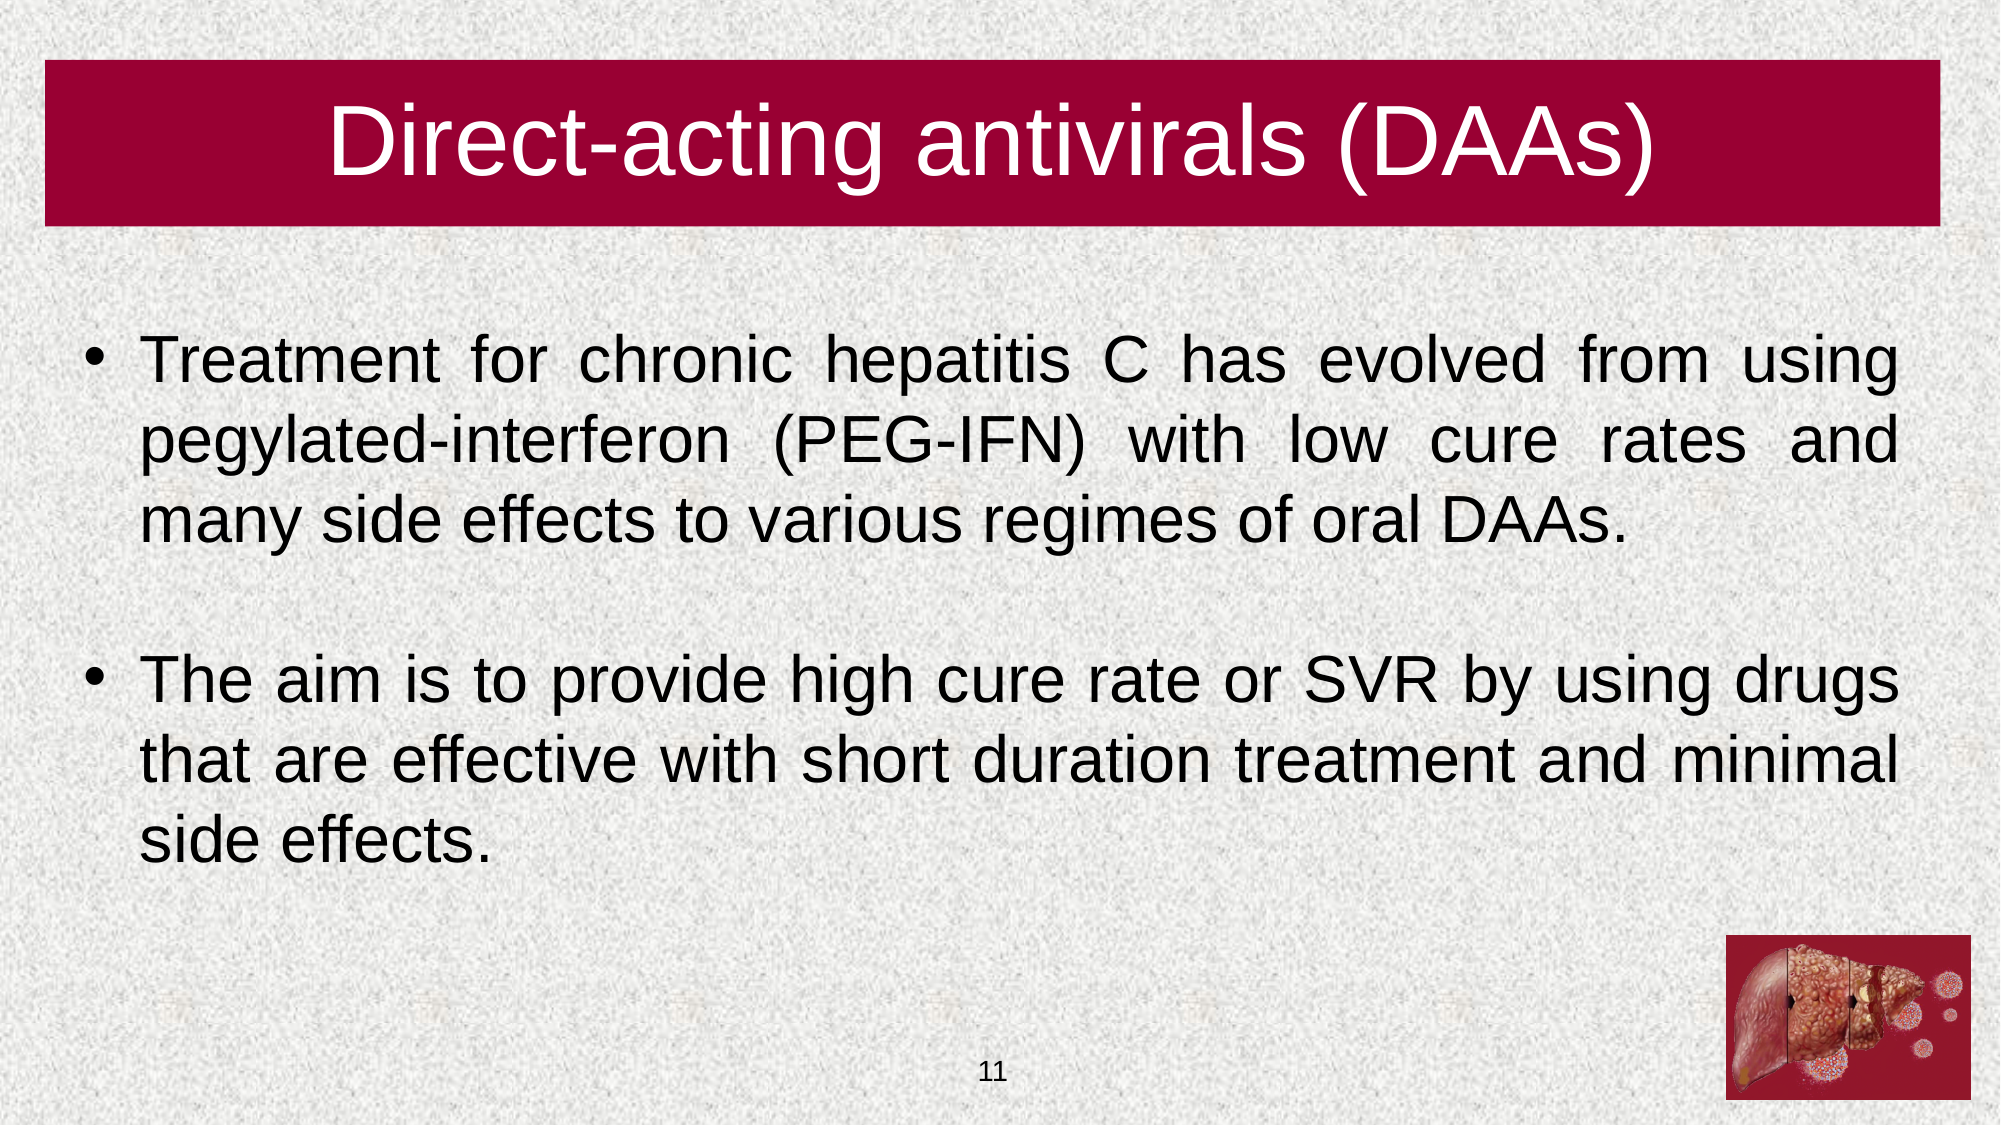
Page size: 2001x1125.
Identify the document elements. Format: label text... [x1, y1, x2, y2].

slide_number 11 [759, 1039, 1227, 1100]
picture [0, 0, 2001, 1125]
text_box Direct-acting antivirals (DAAs) [45, 59, 1941, 227]
list Treatment for chronic hepatitis C has evolved from using pegylated-interferon (PEG-IFN) with low cure rates and many side effects to various regimes of oral DAAs. The aim is to provide high cure rate or SVR by using drugs that are effective with short duration treatment and minimal side effects. [68, 307, 1918, 959]
